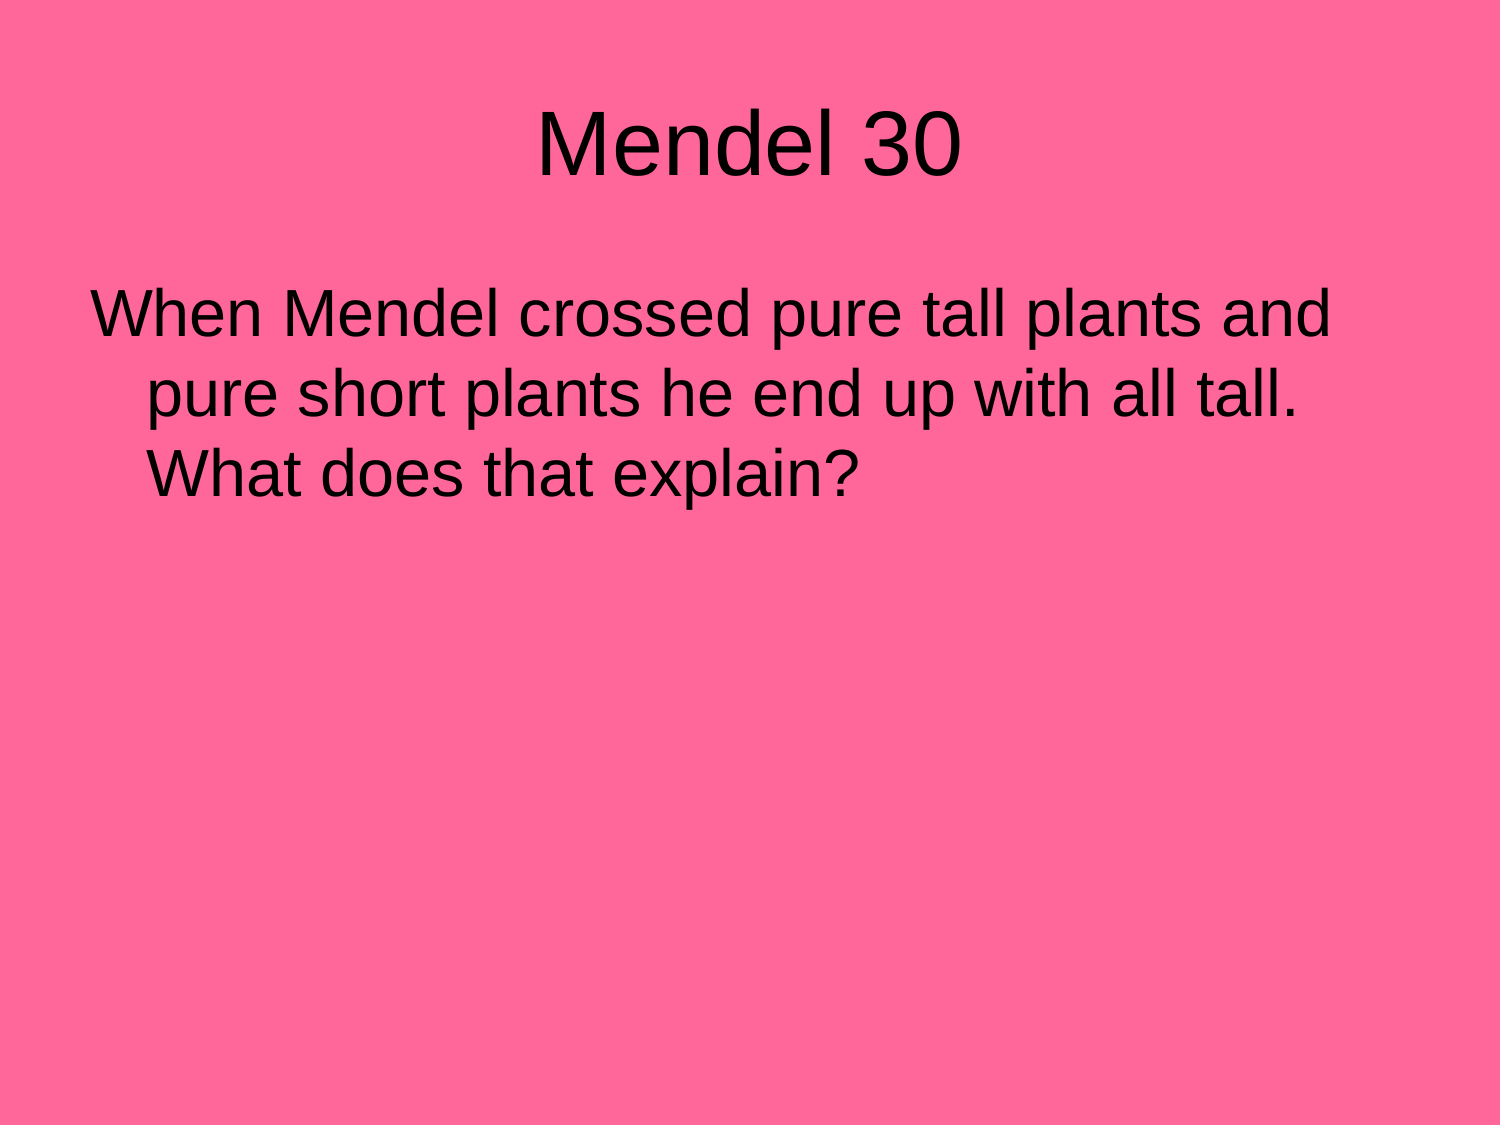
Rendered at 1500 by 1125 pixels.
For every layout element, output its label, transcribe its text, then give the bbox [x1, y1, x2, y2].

title Mendel 30 [74, 44, 1426, 233]
list When Mendel crossed pure tall plants and pure short plants he end up with all tall. What does that explain? [74, 262, 1426, 1006]
